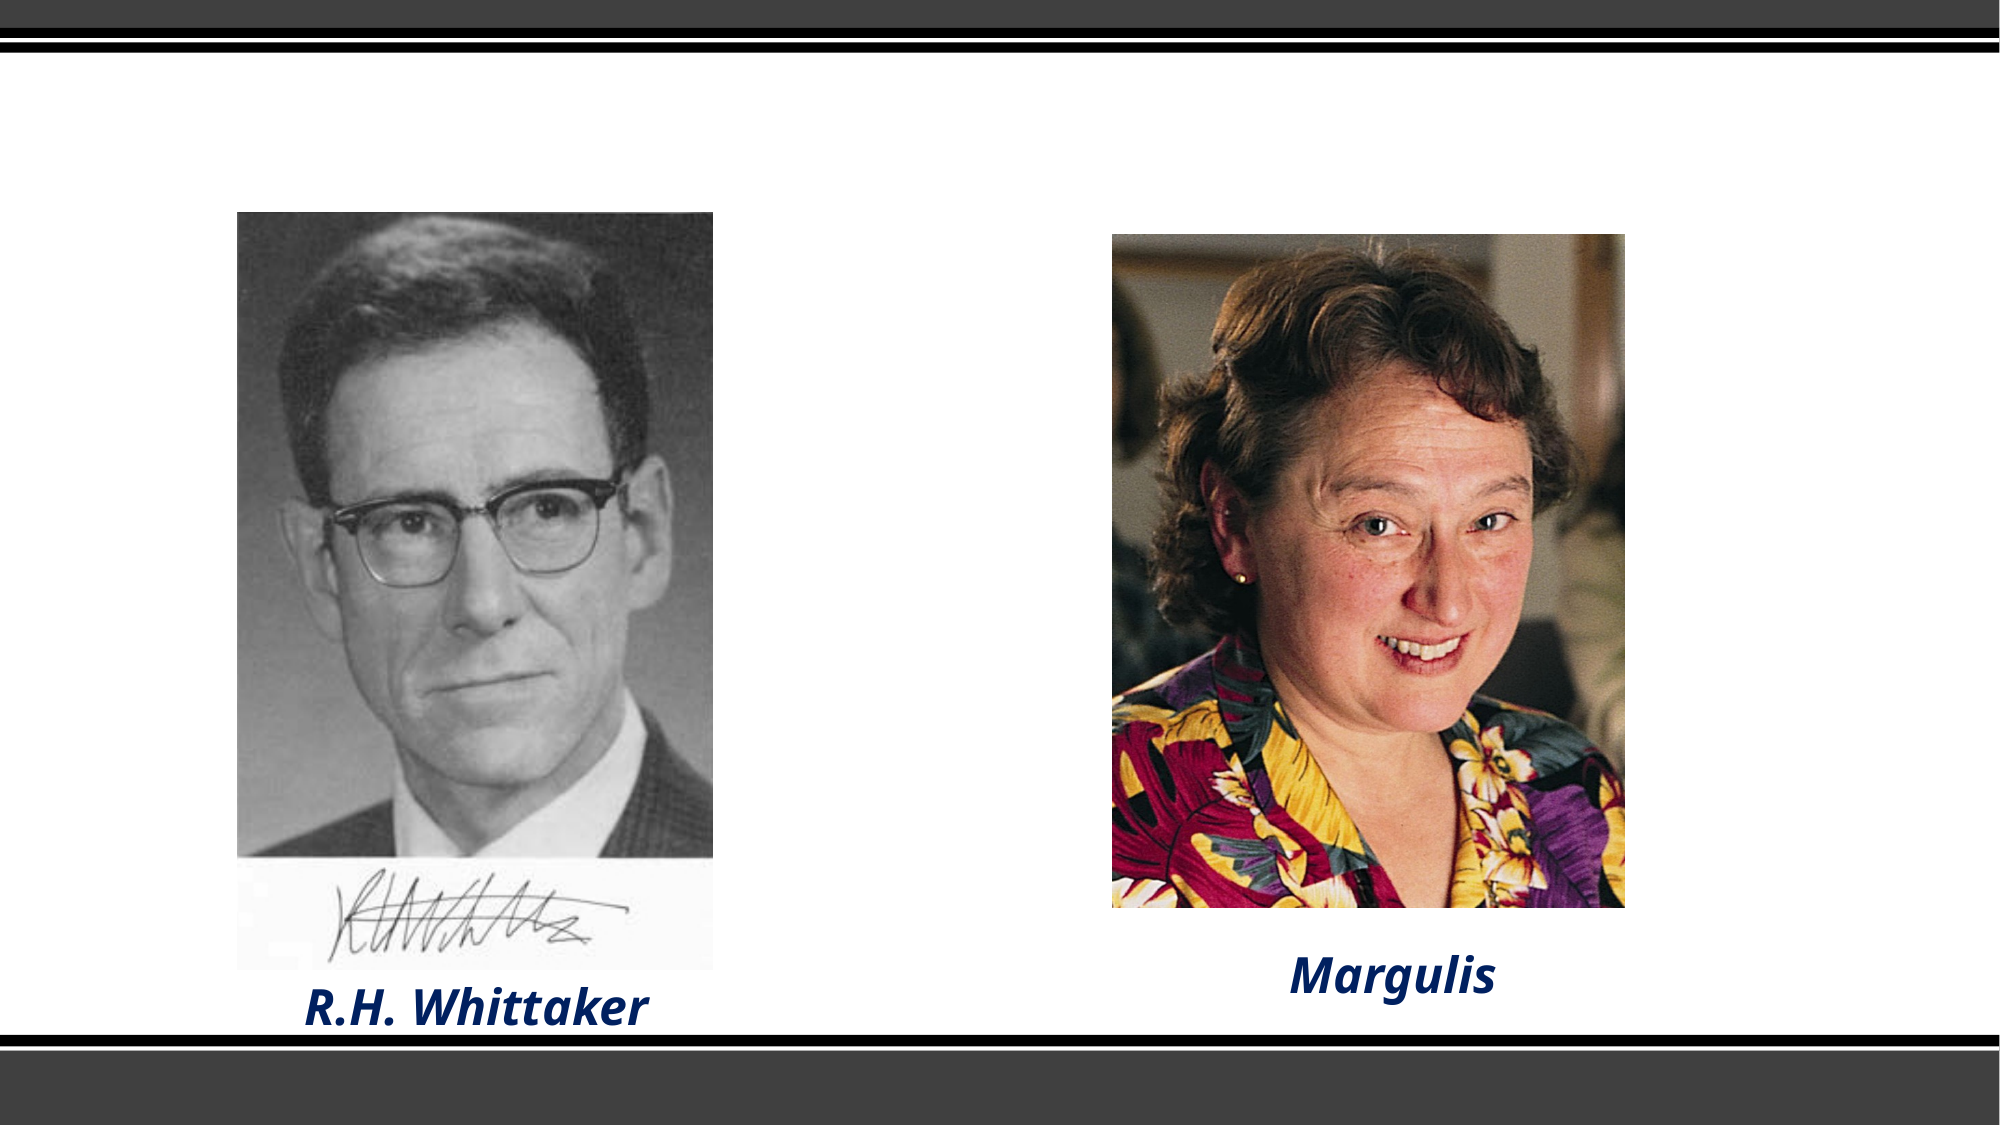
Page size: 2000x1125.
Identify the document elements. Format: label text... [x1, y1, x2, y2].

picture [236, 211, 713, 970]
picture [1111, 233, 1626, 909]
text_box R.H. Whittaker [289, 976, 715, 1044]
text_box Margulis [1274, 942, 1700, 1012]
